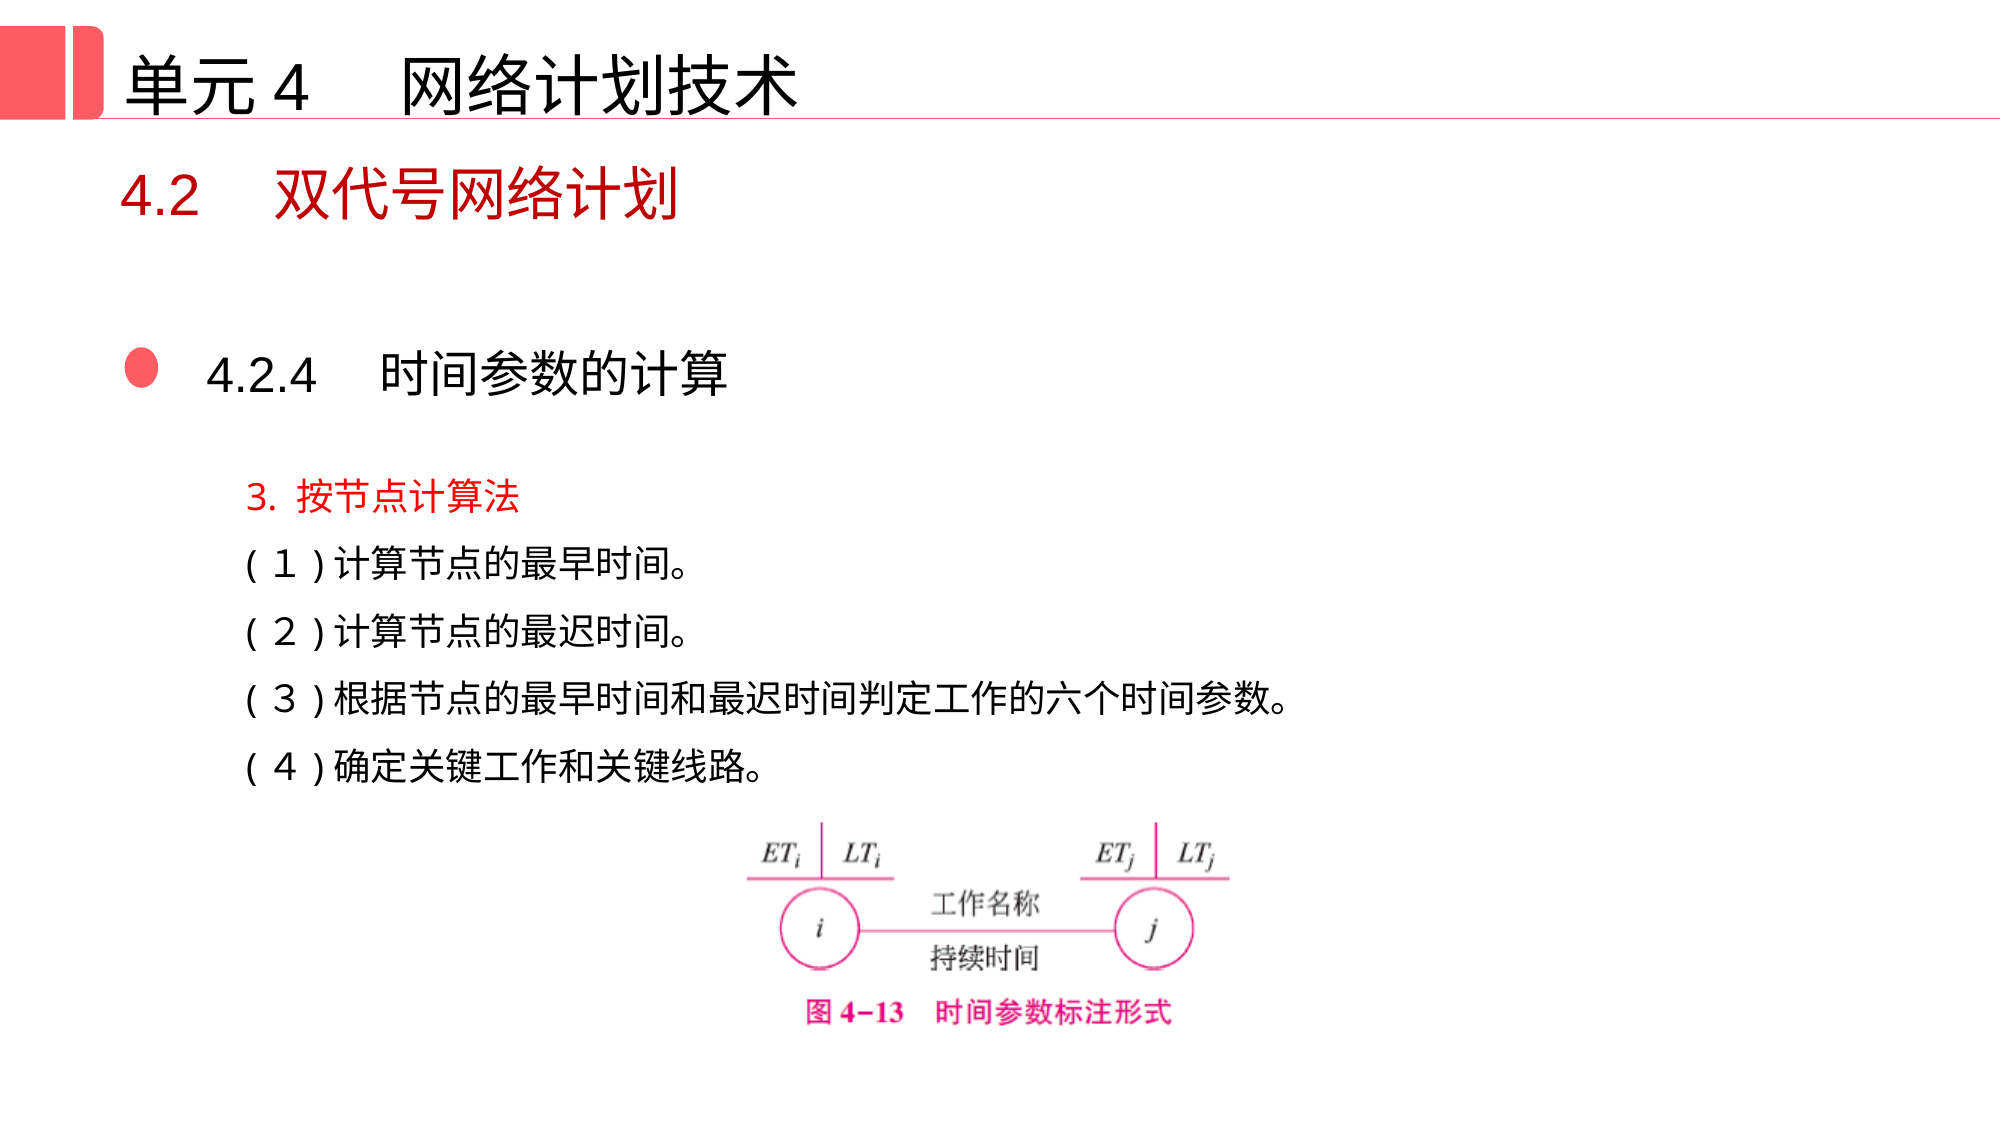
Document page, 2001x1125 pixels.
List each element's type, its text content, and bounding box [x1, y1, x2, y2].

text_box 4.2 双代号网络计划 [105, 149, 696, 235]
text_box [124, 347, 159, 388]
list 单元4 网络计划技术 [108, 12, 1891, 248]
picture [717, 812, 1281, 1036]
text_box 4.2.4 时间参数的计算 [191, 335, 1179, 410]
text_box 3. 按节点计算法 (１)计算节点的最早时间。 (２)计算节点的最迟时间。 (３)根据节点的最早时间和最迟时间判定工作的六个时间参数。 (４)确定关键工作和关键线路。 [157, 442, 1891, 931]
